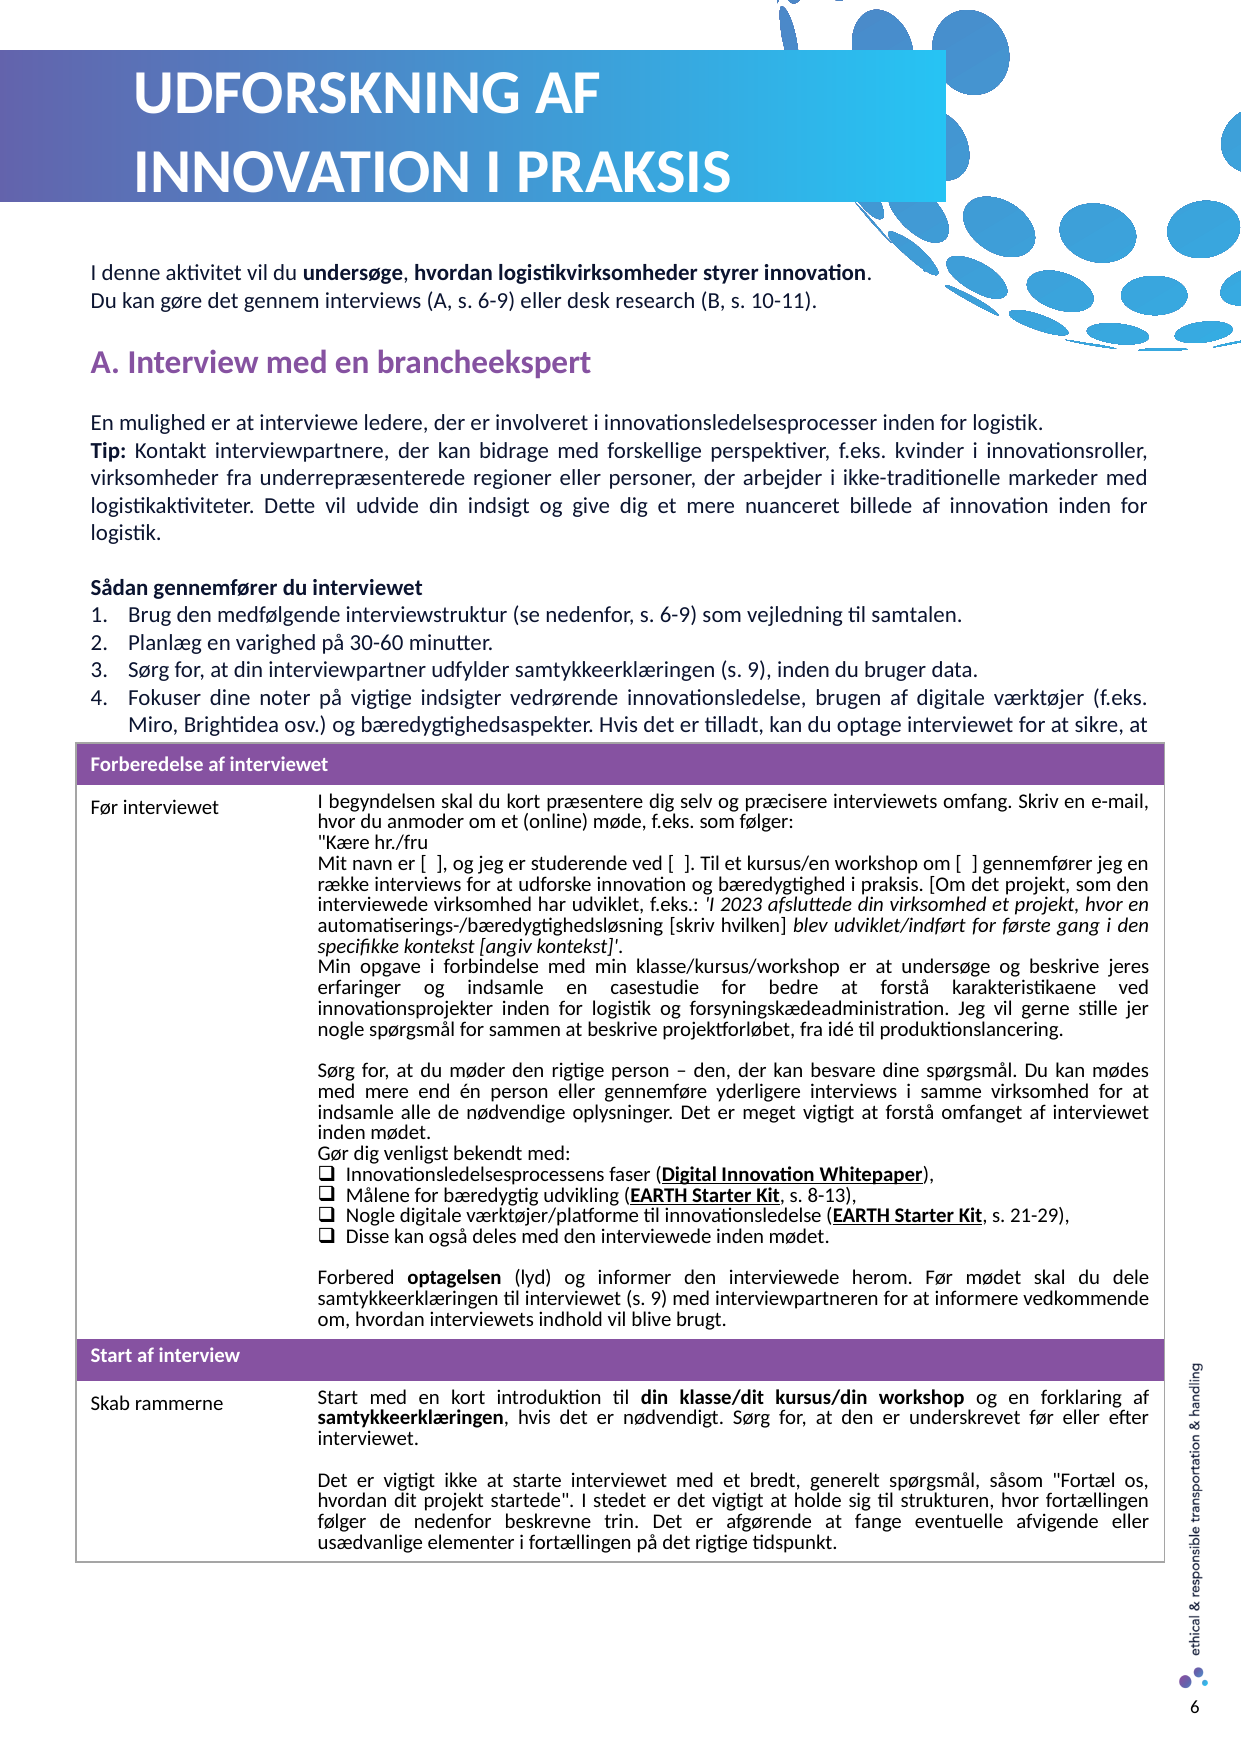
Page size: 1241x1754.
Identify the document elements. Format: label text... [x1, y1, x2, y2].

text_box [1026, 270, 1094, 312]
text_box [852, 9, 913, 50]
text_box [1121, 276, 1188, 316]
table_cell I begyndelsen skal du kort præsentere dig selv og præcisere interviewets omfang. Skriv en e-mail, hvor du anmoder om et (online) møde, f.eks. som følger: "Kære hr./fru Mit navn er [ ], og jeg er studerende ved [ ]. Til et kursus/en workshop om [ ] gennemfører jeg en række interviews for at udforske innovation og bæredygtighed i praksis. [Om det projekt, som den interviewede virksomhed har udviklet, f.eks.: 'I 2023 afsluttede din virksomhed et projekt, hvor en automatiserings-/bæredygtighedsløsning [skriv hvilken] blev udviklet/indført for første gang i den specifikke kontekst [angiv kontekst]'. Min opgave i forbindelse med min klasse/kursus/workshop er at undersøge og beskrive jeres erfaringer og indsamle en casestudie for bedre at forstå karakteristikaene ved innovationsprojekter inden for logistik og forsyningskædeadministration. Jeg vil gerne stille jer nogle spørgsmål for sammen at beskrive projektforløbet, fra idé til produktionslancering. Sørg for, at du møder den rigtige person – den, der kan besvare dine spørgsmål. Du kan mødes med mere end én person eller gennemføre yderligere interviews i samme virksomhed for at indsamle alle de nødvendige oplysninger. Det er meget vigtigt at forstå omfanget af interviewet inden mødet. Gør dig venligst bekendt med: Innovationsledelsesprocessens faser (Digital Innovation Whitepaper), Målene for bæredygtig udvikling (EARTH Starter Kit, s. 8-13), Nogle digitale værktøjer/platforme til innovationsledelse (EARTH Starter Kit, s. 21-29), Disse kan også deles med den interviewede inden mødet. Forbered optagelsen (lyd) og informer den interviewede herom. Før mødet skal du dele samtykkeerklæringen til interviewet (s. 9) med interviewpartneren for at informere vedkommende om, hvordan interviewets indhold vil blive brugt. [303, 785, 1164, 1339]
list I denne aktivitet vil du undersøge, hvordan logistikvirksomheder styrer innovation. Du kan gøre det gennem interviews (A, s. 6-9) eller desk research (B, s. 10-11). A. Interview med en brancheekspert En mulighed er at interviewe ledere, der er involveret i innovationsledelsesprocesser inden for logistik. Tip: Kontakt interviewpartnere, der kan bidrage med forskellige perspektiver, f.eks. kvinder i innovationsroller, virksomheder fra underrepræsenterede regioner eller personer, der arbejder i ikke-traditionelle markeder med logistikaktiviteter. Dette vil udvide din indsigt og give dig et mere nuanceret billede af innovation inden for logistik. Sådan gennemfører du interviewet Brug den medfølgende interviewstruktur (se nedenfor, s. 6-9) som vejledning til samtalen. Planlæg en varighed på 30-60 minutter. Sørg for, at din interviewpartner udfylder samtykkeerklæringen (s. 9), inden du bruger data. Fokuser dine noter på vigtige indsigter vedrørende innovationsledelse, brugen af digitale værktøjer (f.eks. Miro, Brightidea osv.) og bæredygtighedsaspekter. Hvis det er tilladt, kan du optage interviewet for at sikre, at du tager nøjagtige noter. [75, 250, 1165, 721]
text_box [1059, 203, 1137, 263]
text_box [1174, 321, 1233, 343]
text_box [779, 6, 799, 50]
text_box [1167, 200, 1240, 258]
text_box [1009, 310, 1069, 336]
text_box [946, 114, 970, 181]
table_cell Skab rammerne [77, 1381, 303, 1561]
slide_number 6 [1153, 1676, 1215, 1736]
text_box [1065, 339, 1117, 349]
text_box [1221, 112, 1241, 172]
table_cell Start med en kort introduktion til din klasse/dit kursus/din workshop og en forklaring af samtykkeerklæringen, hvis det er nødvendigt. Sørg for, at den er underskrevet før eller efter interviewet. Det er vigtigt ikke at starte interviewet med et bredt, generelt spørgsmål, såsom "Fortæl os, hvordan dit projekt startede". I stedet er det vigtigt at holde sig til strukturen, hvor fortællingen følger de nedenfor beskrevne trin. Det er afgørende at fange eventuelle afvigende eller usædvanlige elementer i fortællingen på det rigtige tidspunkt. [303, 1381, 1164, 1561]
list UDFORSKNING AF INNOVATION I PRAKSIS [0, 50, 946, 202]
text_box [945, 285, 999, 316]
text_box [1213, 340, 1241, 348]
picture [1179, 1357, 1217, 1680]
text_box [888, 202, 949, 243]
text_box [1086, 323, 1149, 345]
table_cell Start af interview [77, 1339, 1164, 1381]
text_box [1220, 270, 1241, 306]
text_box [946, 256, 1008, 299]
text_box [855, 202, 939, 276]
table_cell Før interviewet [77, 785, 303, 1339]
text_box [932, 10, 1010, 95]
table_header Forberedelse af interviewet [77, 744, 1164, 785]
text_box [963, 196, 1036, 257]
text_box [788, 0, 800, 4]
